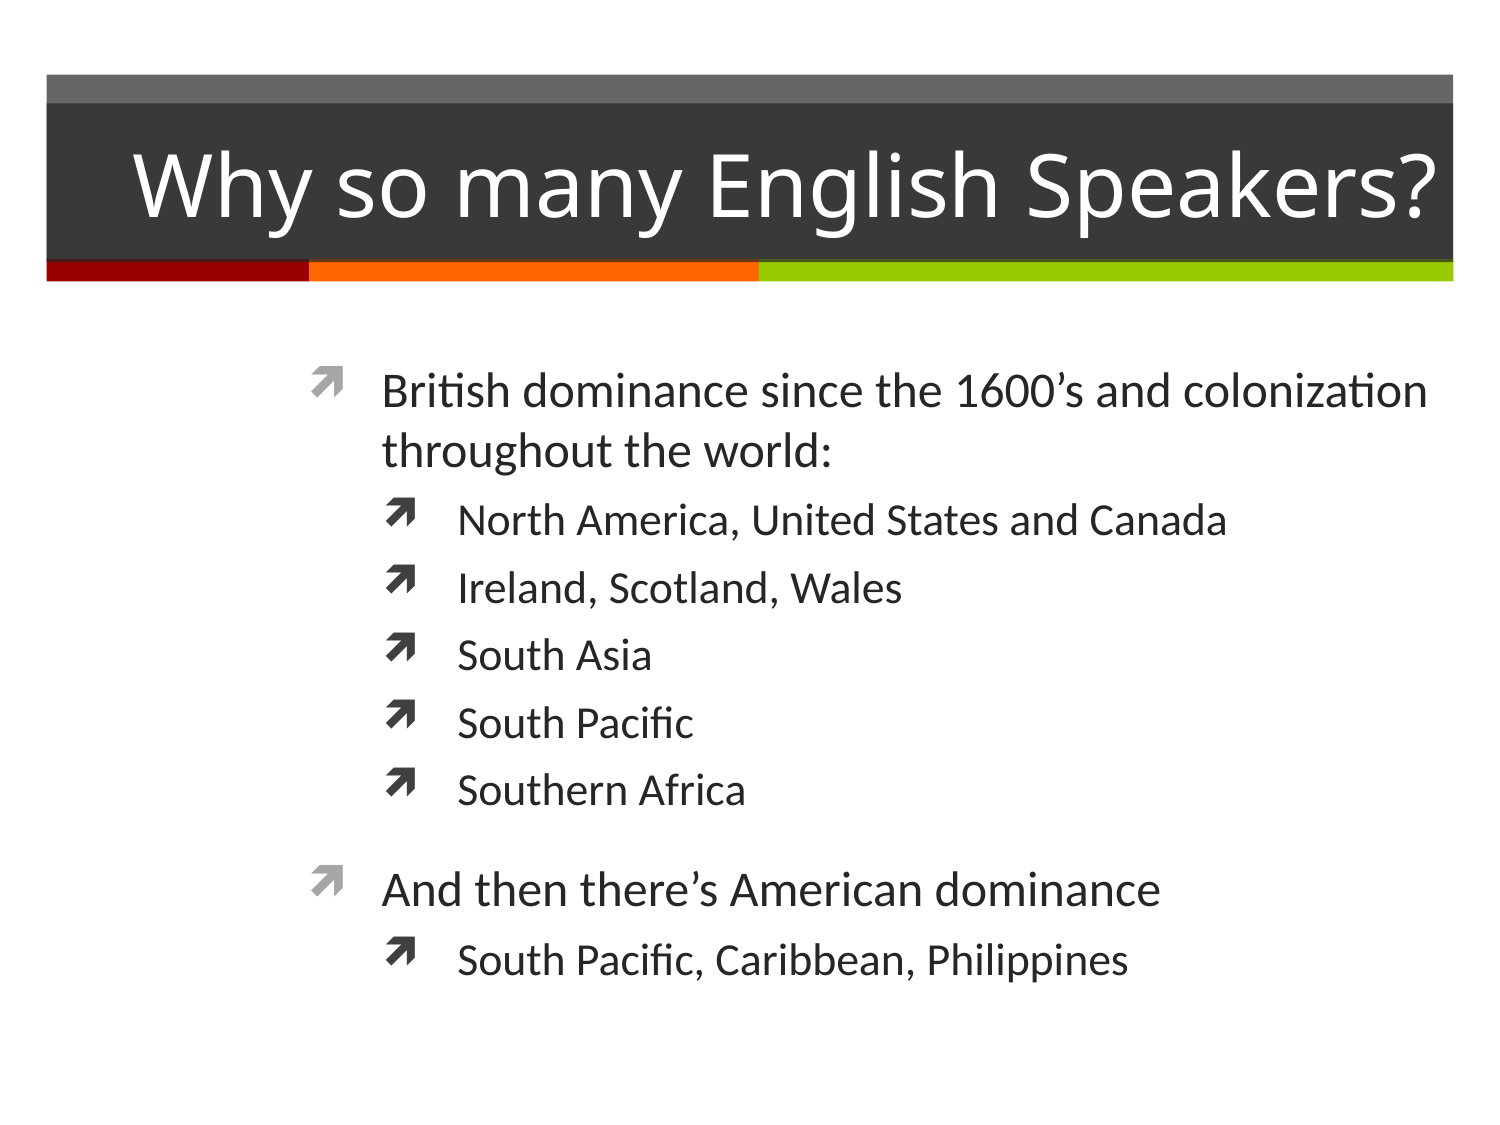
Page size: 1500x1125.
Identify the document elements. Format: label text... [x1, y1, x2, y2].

list British dominance since the 1600’s and colonization throughout the world: North America, United States and Canada Ireland, Scotland, Wales South Asia South Pacific Southern Africa And then there’s American dominance South Pacific, Caribbean, Philippines [292, 350, 1454, 1005]
title Why so many English Speakers? [46, 103, 1454, 263]
